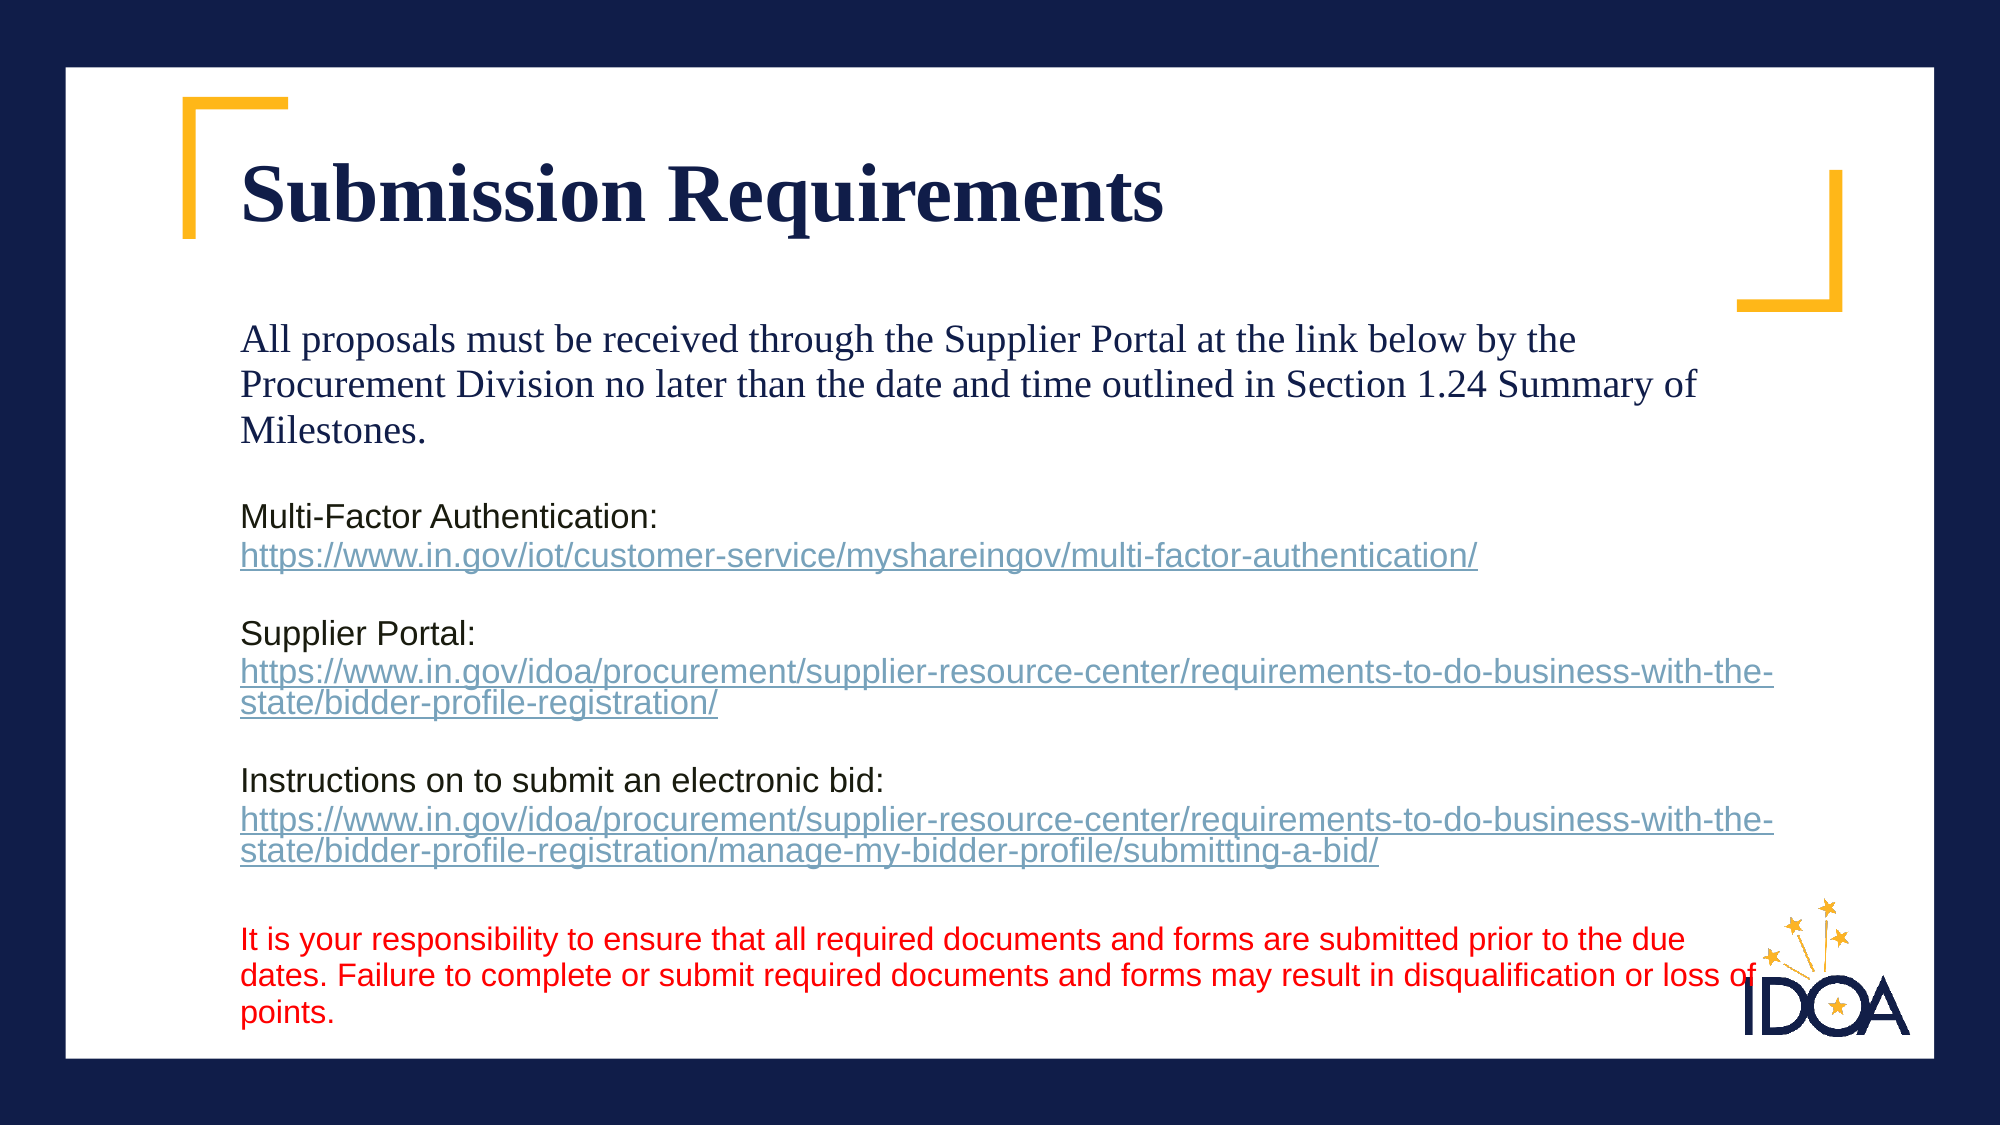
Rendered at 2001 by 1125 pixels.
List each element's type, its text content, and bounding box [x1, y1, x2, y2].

title Submission Requirements [225, 142, 1800, 279]
picture [1702, 857, 1959, 1114]
list All proposals must be received through the Supplier Portal at the link below by the Procurement Division no later than the date and time outlined in Section 1.24 Summary of Milestones. Multi-Factor Authentication: https://www.in.gov/iot/customer-service/myshareingov/multi-factor-authentication/ Supplier Portal: https://www.in.gov/idoa/procurement/supplier-resource-center/requirements-to-do-business-with-the-state/bidder-profile-registration/ Instructions on to submit an electronic bid: https://www.in.gov/idoa/procurement/supplier-resource-center/requirements-to-do-business-with-the-state/bidder-profile-registration/manage-my-bidder-profile/submitting-a-bid/ It is your responsibility to ensure that all required documents and forms are submitted prior to the due dates. Failure to complete or submit required documents and forms may result in disqualification or loss of points. [225, 308, 1800, 983]
